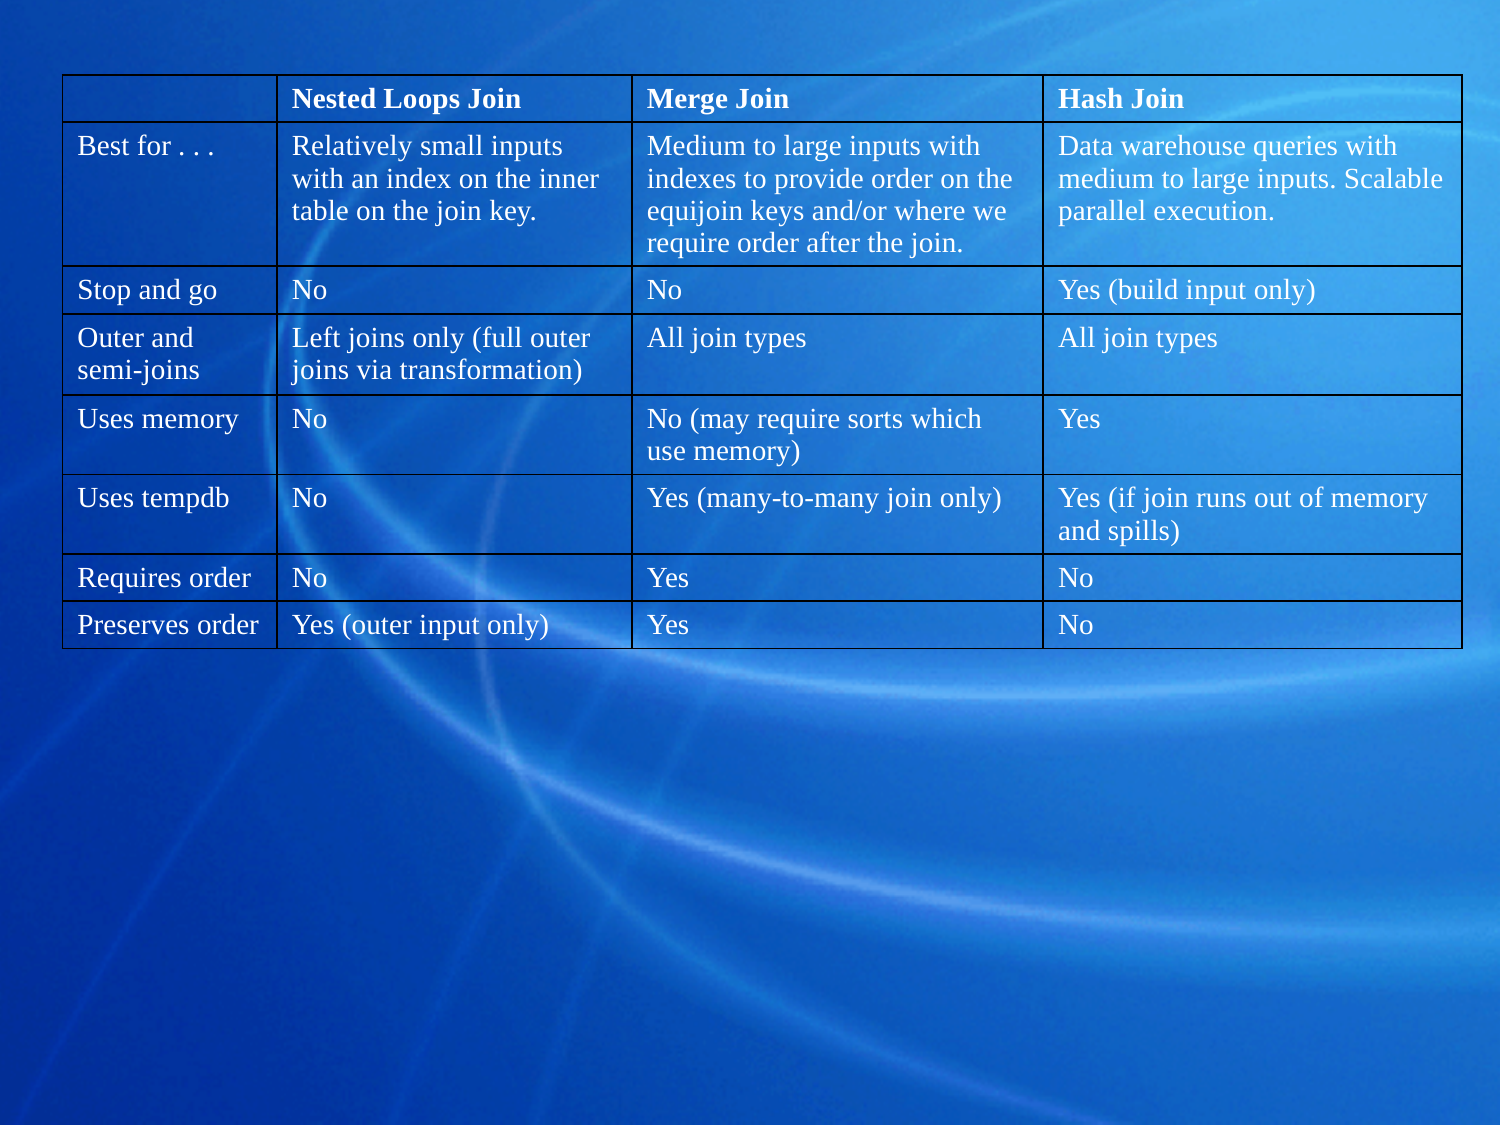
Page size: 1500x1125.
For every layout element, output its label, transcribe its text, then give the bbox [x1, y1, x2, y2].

table_cell Left joins only (full outer joins via transformation) [278, 315, 631, 394]
table_cell No [278, 475, 631, 553]
table_cell Preserves order [63, 602, 276, 648]
table_cell All join types [1044, 315, 1461, 394]
table_header Hash Join [1044, 76, 1461, 121]
table_cell No [278, 267, 631, 313]
table_cell No [1044, 602, 1461, 648]
table_cell No (may require sorts which use memory) [633, 396, 1042, 474]
table_header Merge Join [633, 76, 1042, 121]
table_cell No [278, 555, 631, 600]
table_cell No [278, 396, 631, 474]
table_cell No [1044, 555, 1461, 600]
table_cell Uses tempdb [63, 475, 276, 553]
table_header [63, 76, 276, 121]
table_cell Yes (many-to-many join only) [633, 475, 1042, 553]
table_cell No [633, 267, 1042, 313]
table_cell Yes [1044, 396, 1461, 474]
table_cell Uses memory [63, 396, 276, 474]
table_header Nested Loops Join [278, 76, 631, 121]
table_cell Requires order [63, 555, 276, 600]
table_cell Medium to large inputs with indexes to provide order on the equijoin keys and/or where we require order after the join. [633, 123, 1042, 265]
table_cell Yes (outer input only) [278, 602, 631, 648]
table_cell Stop and go [63, 267, 276, 313]
table_cell Yes (if join runs out of memory and spills) [1044, 475, 1461, 553]
table_cell Yes [633, 555, 1042, 600]
picture [0, 0, 1500, 1125]
table_cell Best for . . . [63, 123, 276, 265]
table_cell Yes [633, 602, 1042, 648]
table_cell Data warehouse queries with medium to large inputs. Scalable parallel execution. [1044, 123, 1461, 265]
table_cell Yes (build input only) [1044, 267, 1461, 313]
table_cell Outer and semi-joins [63, 315, 276, 394]
table_cell Relatively small inputs with an index on the inner table on the join key. [278, 123, 631, 265]
table_cell All join types [633, 315, 1042, 394]
